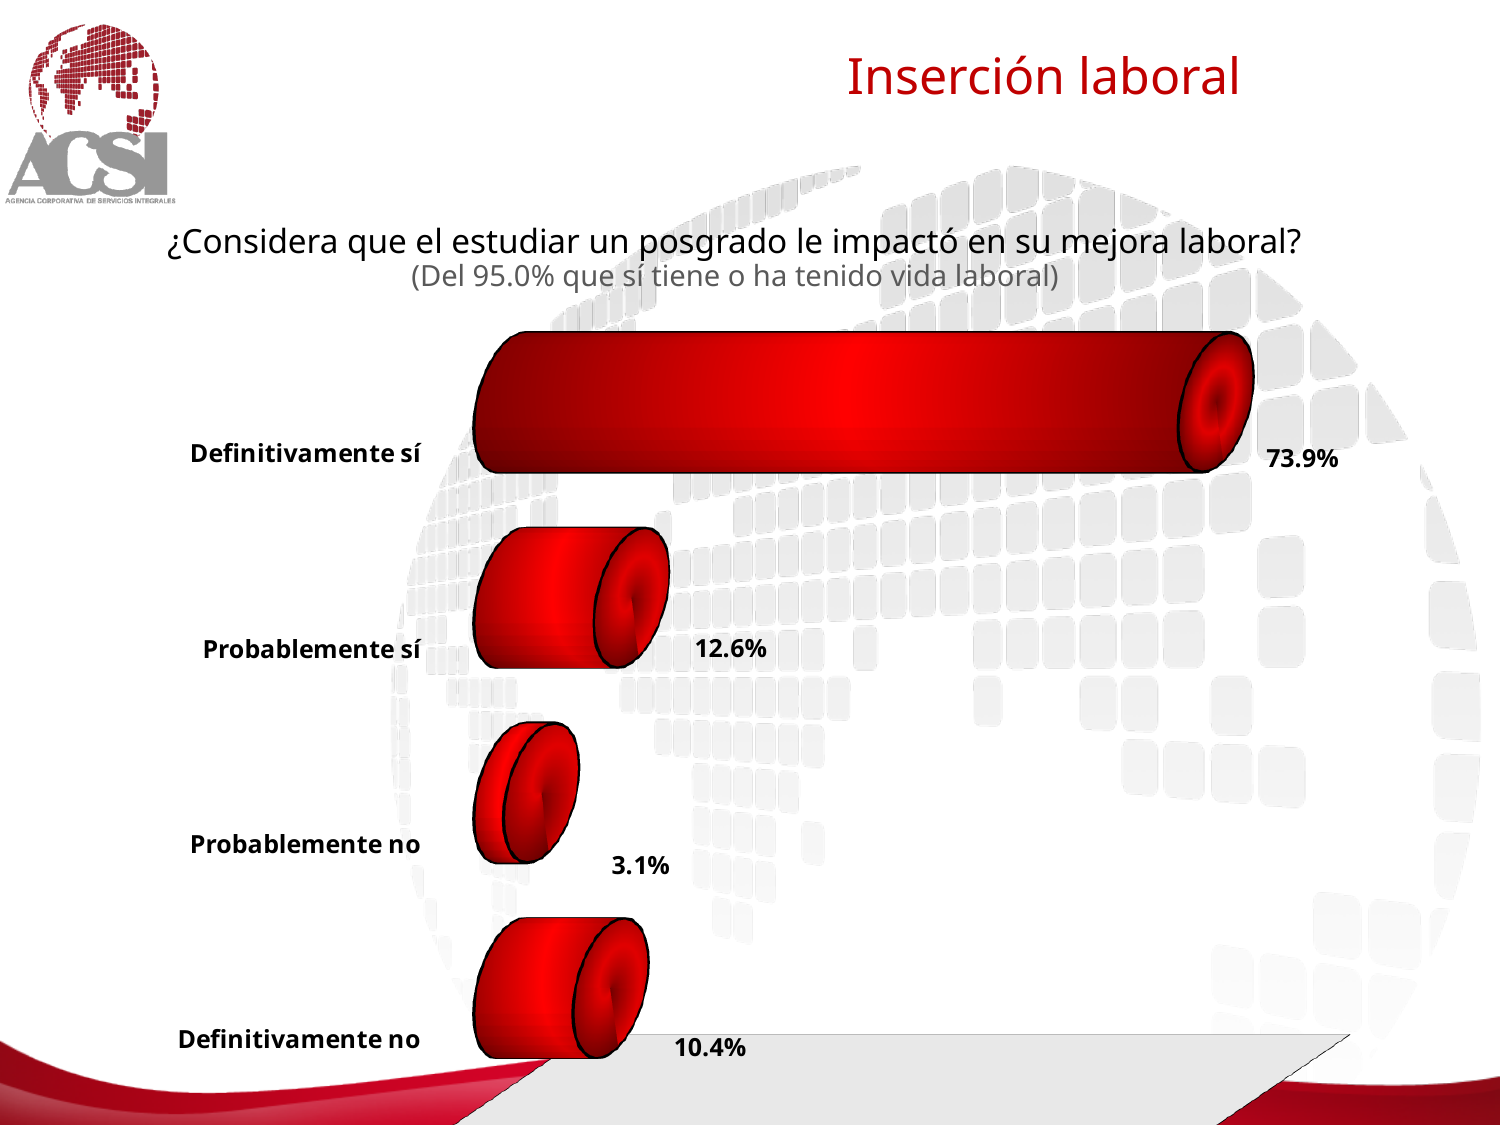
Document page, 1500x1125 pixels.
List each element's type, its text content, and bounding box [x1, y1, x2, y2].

chart [111, 221, 1407, 1125]
picture [0, 976, 111, 1125]
text_box Inserción laboral [589, 42, 1500, 114]
picture [0, 19, 182, 208]
picture [372, 149, 1500, 1125]
text_box ¿Considera que el estudiar un posgrado le impactó en su mejora laboral? (Del 95.0% que sí tiene o ha tenido vida laboral) [0, 216, 1471, 301]
